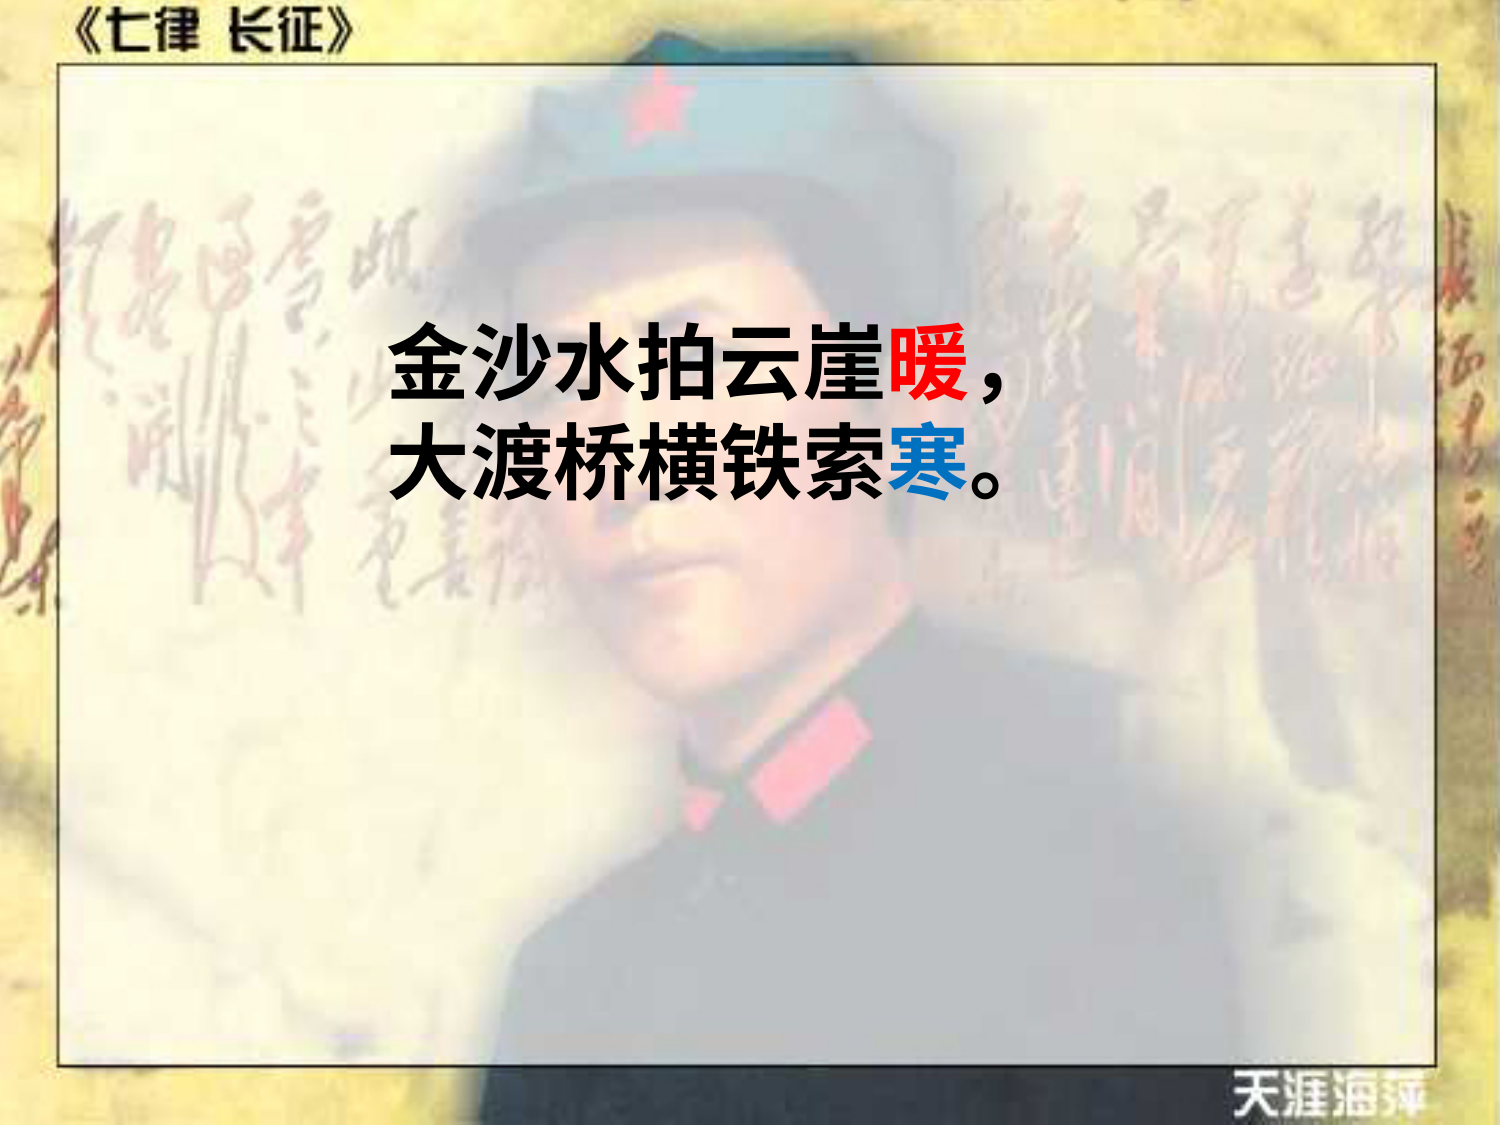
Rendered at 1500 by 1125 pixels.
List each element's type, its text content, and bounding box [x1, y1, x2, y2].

picture [0, 0, 1500, 1125]
text_box 金沙水拍云崖暖， 大渡桥横铁索寒。 [372, 302, 1122, 518]
